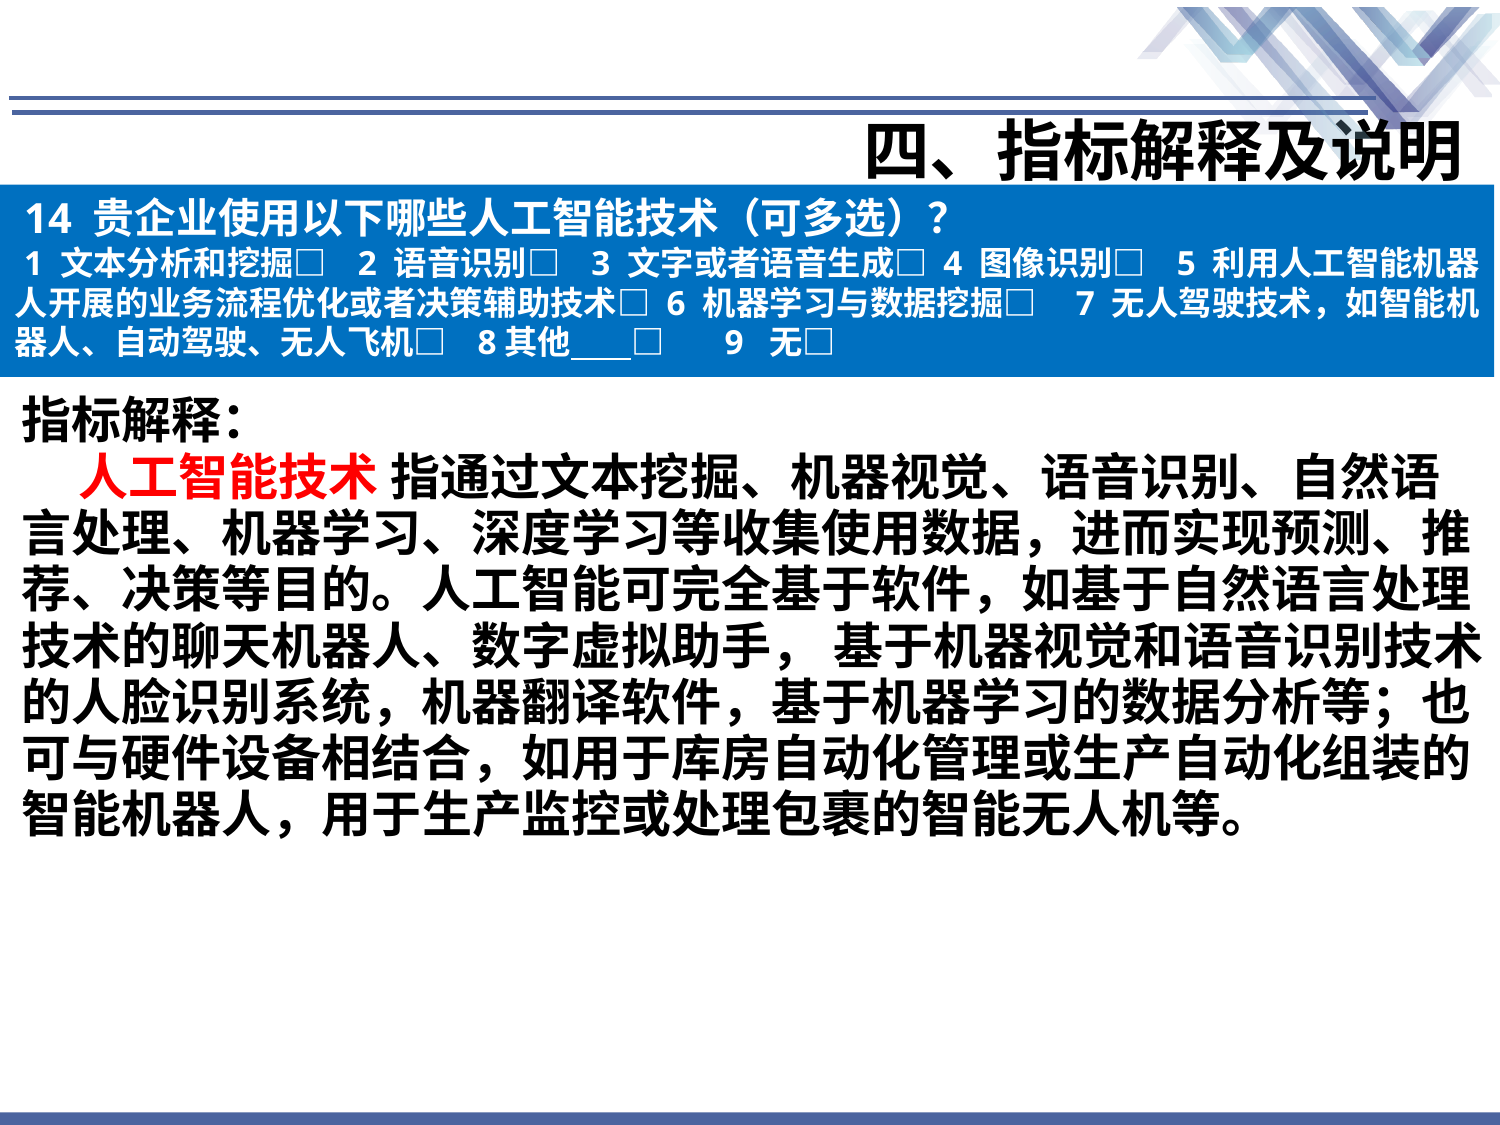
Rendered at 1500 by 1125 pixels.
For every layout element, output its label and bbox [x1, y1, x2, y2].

text_box [0, 7, 1500, 1125]
